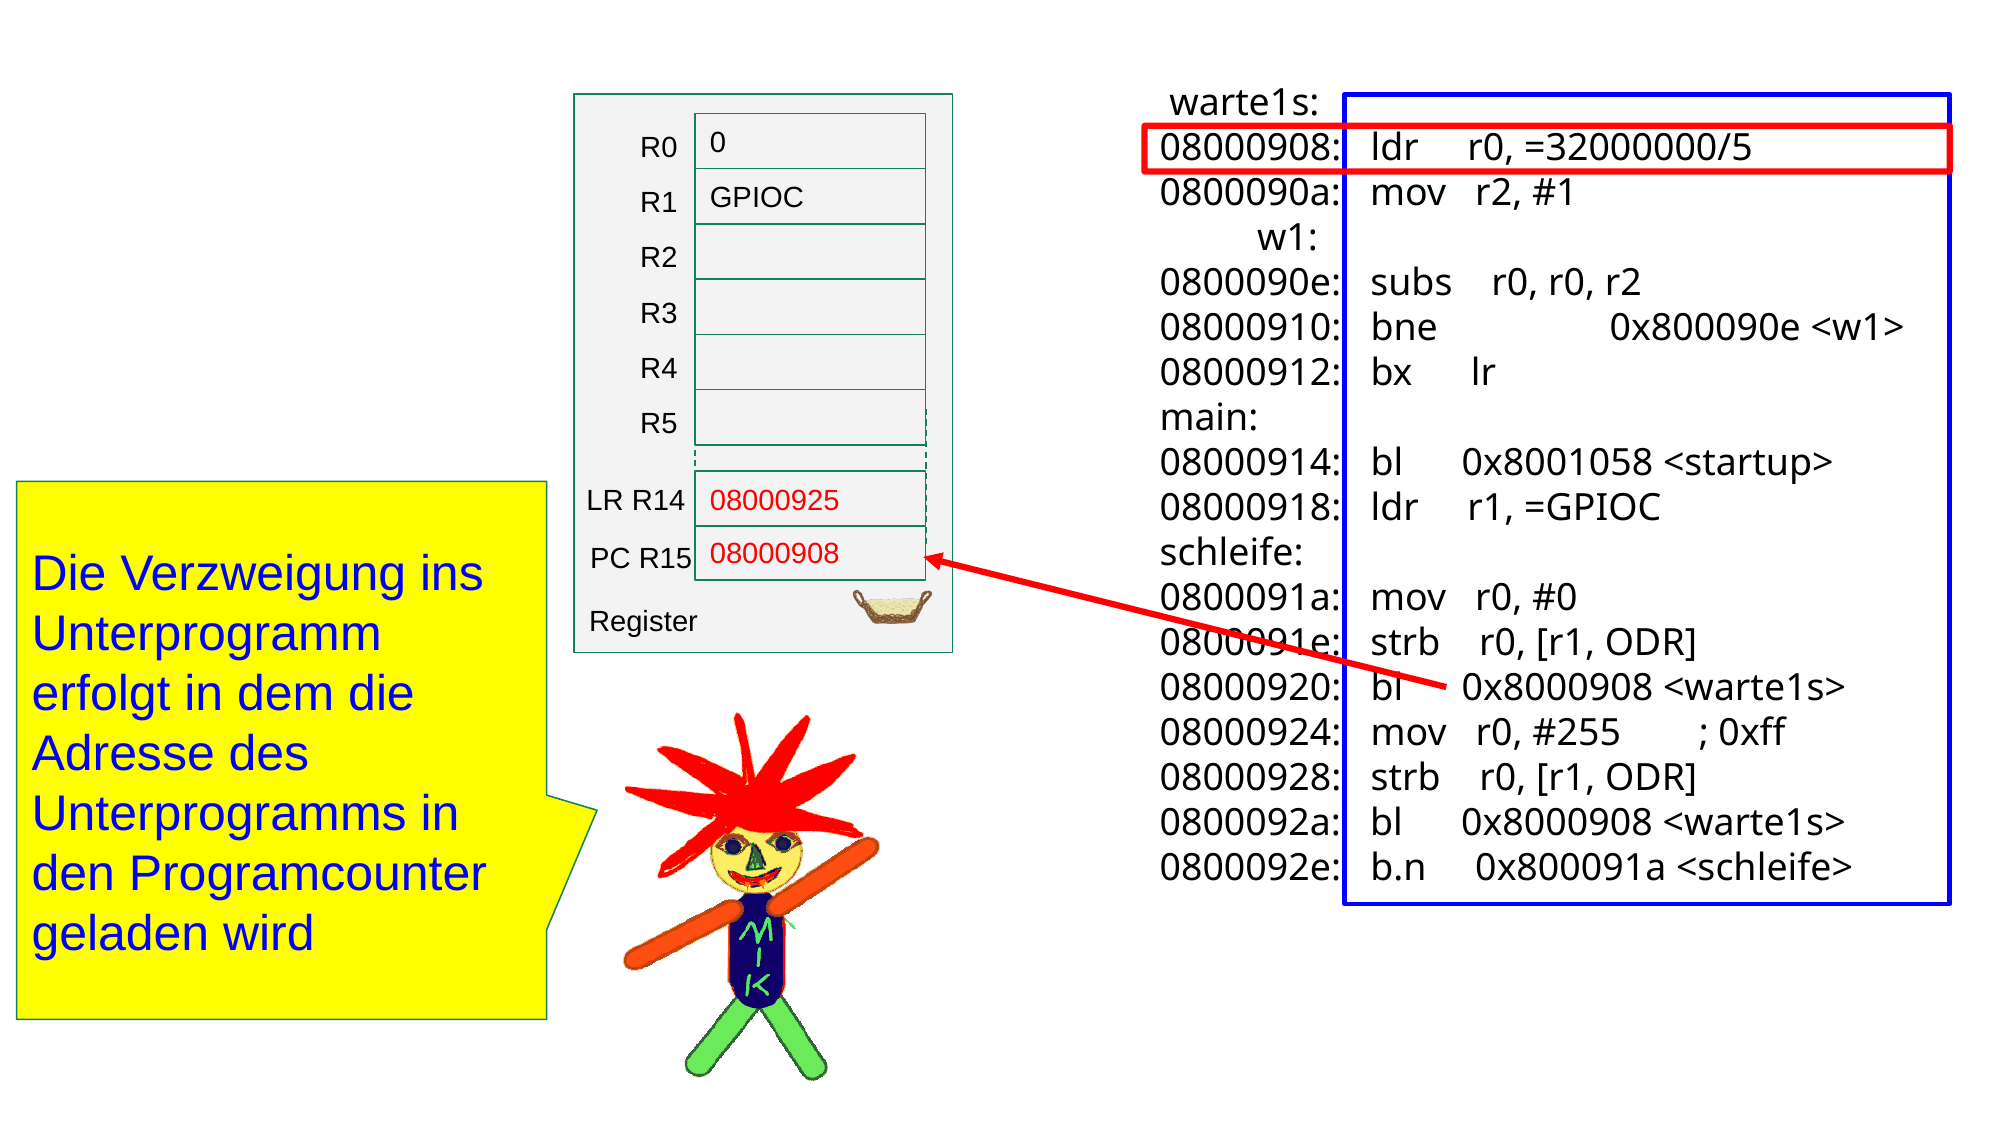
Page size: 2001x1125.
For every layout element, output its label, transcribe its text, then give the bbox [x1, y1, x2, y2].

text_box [922, 556, 1447, 688]
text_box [573, 93, 953, 653]
text_box [1344, 172, 1950, 904]
text_box [1344, 94, 1950, 125]
text_box warte1s: 08000908: ldr r0, =32000000/5 0800090a: mov r2, #1 w1: 0800090e: subs r0, r0, r2 08000910: bne 0x800090e <w1> 08000912: bx lr main: 08000914: bl 0x8001058 <startup> 08000918: ldr r1, =GPIOC schleife: 0800091a: mov r0, #0 0800091e: strb r0, [r1, ODR] 08000920: bl 0x8000908 <warte1s> 08000924: mov r0, #255 ; 0xff 08000928: strb r0, [r1, ODR] 0800092a: bl 0x8000908 <warte1s> 0800092e: b.n 0x800091a <schleife> [1144, 172, 1344, 555]
text_box warte1s: 08000908: ldr r0, =32000000/5 0800090a: mov r2, #1 w1: 0800090e: subs r0, r0, r2 08000910: bne 0x800090e <w1> 08000912: bx lr main: 08000914: bl 0x8001058 <startup> 08000918: ldr r1, =GPIOC schleife: 0800091a: mov r0, #0 0800091e: strb r0, [r1, ODR] 08000920: bl 0x8000908 <warte1s> 08000924: mov r0, #255 ; 0xff 08000928: strb r0, [r1, ODR] 0800092a: bl 0x8000908 <warte1s> 0800092e: b.n 0x800091a <schleife> [1144, 70, 1950, 125]
text_box [1144, 125, 1950, 172]
picture [596, 703, 897, 1089]
text_box Die Verzweigung ins Unterprogramm erfolgt in dem die Adresse des Unterprogramms in den Programcounter geladen wird [16, 481, 591, 1020]
text_box warte1s: 08000908: ldr r0, =32000000/5 0800090a: mov r2, #1 w1: 0800090e: subs r0, r0, r2 08000910: bne 0x800090e <w1> 08000912: bx lr main: 08000914: bl 0x8001058 <startup> 08000918: ldr r1, =GPIOC schleife: 0800091a: mov r0, #0 0800091e: strb r0, [r1, ODR] 08000920: bl 0x8000908 <warte1s> 08000924: mov r0, #255 ; 0xff 08000928: strb r0, [r1, ODR] 0800092a: bl 0x8000908 <warte1s> 0800092e: b.n 0x800091a <schleife> [1144, 696, 1344, 904]
